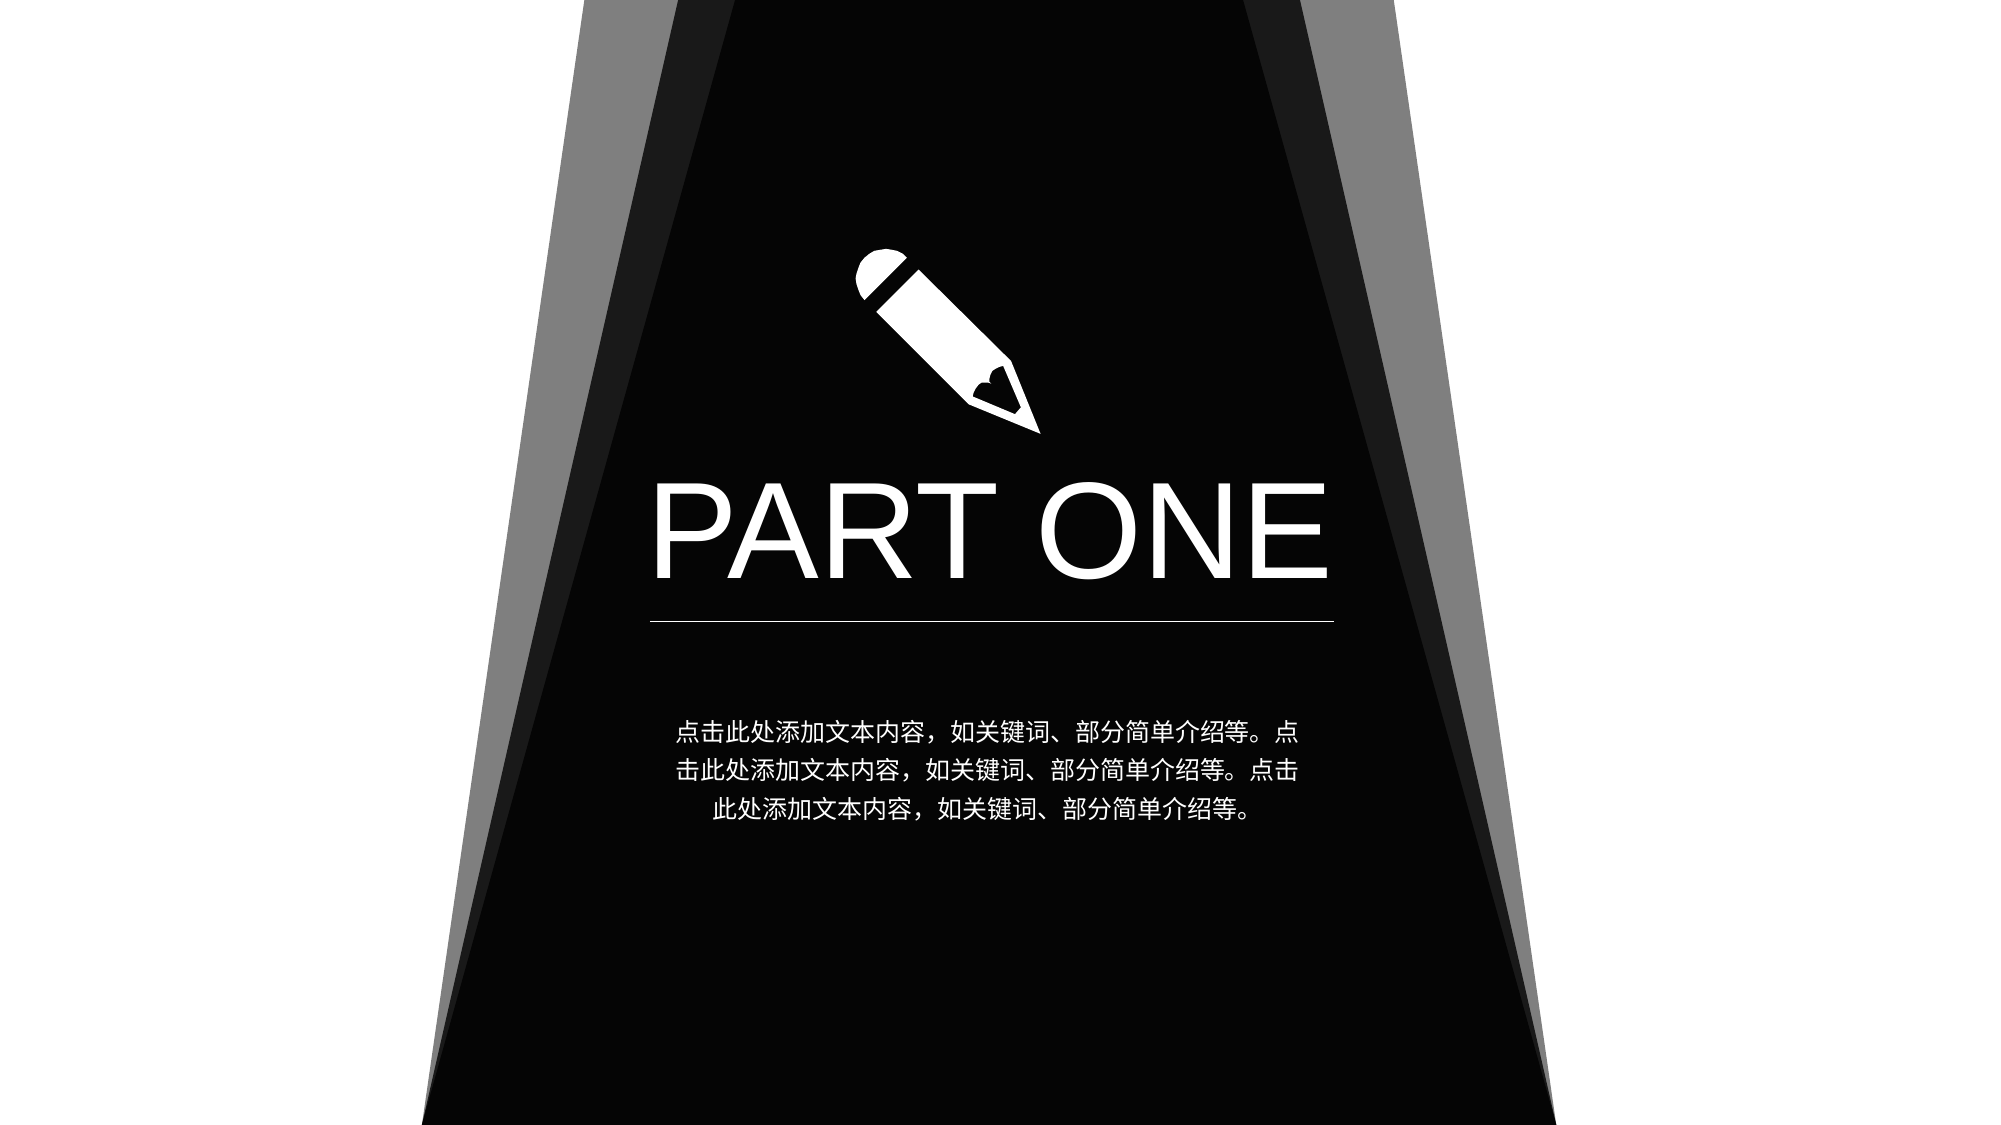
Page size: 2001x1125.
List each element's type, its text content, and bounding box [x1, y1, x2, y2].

text_box PART ONE [631, 433, 1407, 614]
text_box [855, 248, 1041, 434]
text_box 点击此处添加文本内容，如关键词、部分简单介绍等。点击此处添加文本内容，如关键词、部分简单介绍等。点击此处添加文本内容，如关键词、部分简单介绍等。 [650, 699, 1326, 832]
